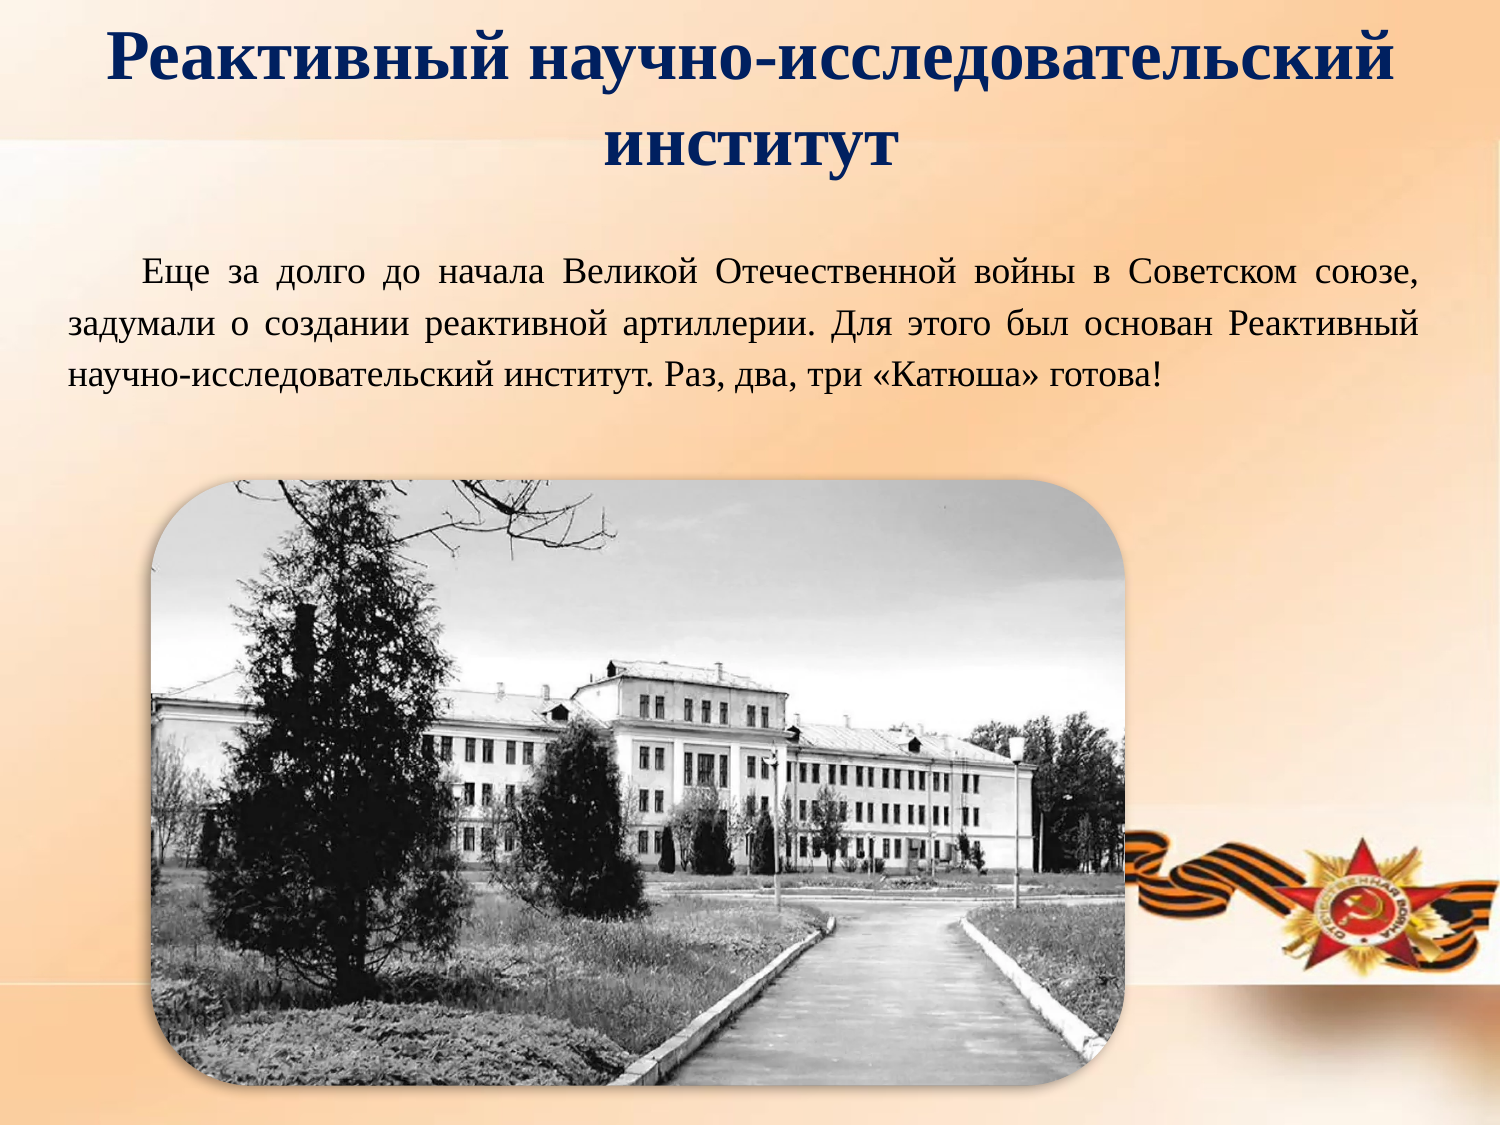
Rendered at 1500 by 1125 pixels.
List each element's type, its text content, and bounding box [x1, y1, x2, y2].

text_box Еще за долго до начала Великой Отечественной войны в Советском союзе, задумали о создании реактивной артиллерии. Для этого был основан Реактивный научно-исследовательский институт. Раз, два, три «Катюша» готова! [53, 231, 1436, 402]
picture [0, 0, 1500, 1125]
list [150, 479, 1126, 1086]
title Реактивный научно-исследовательский институт [76, 0, 1427, 188]
